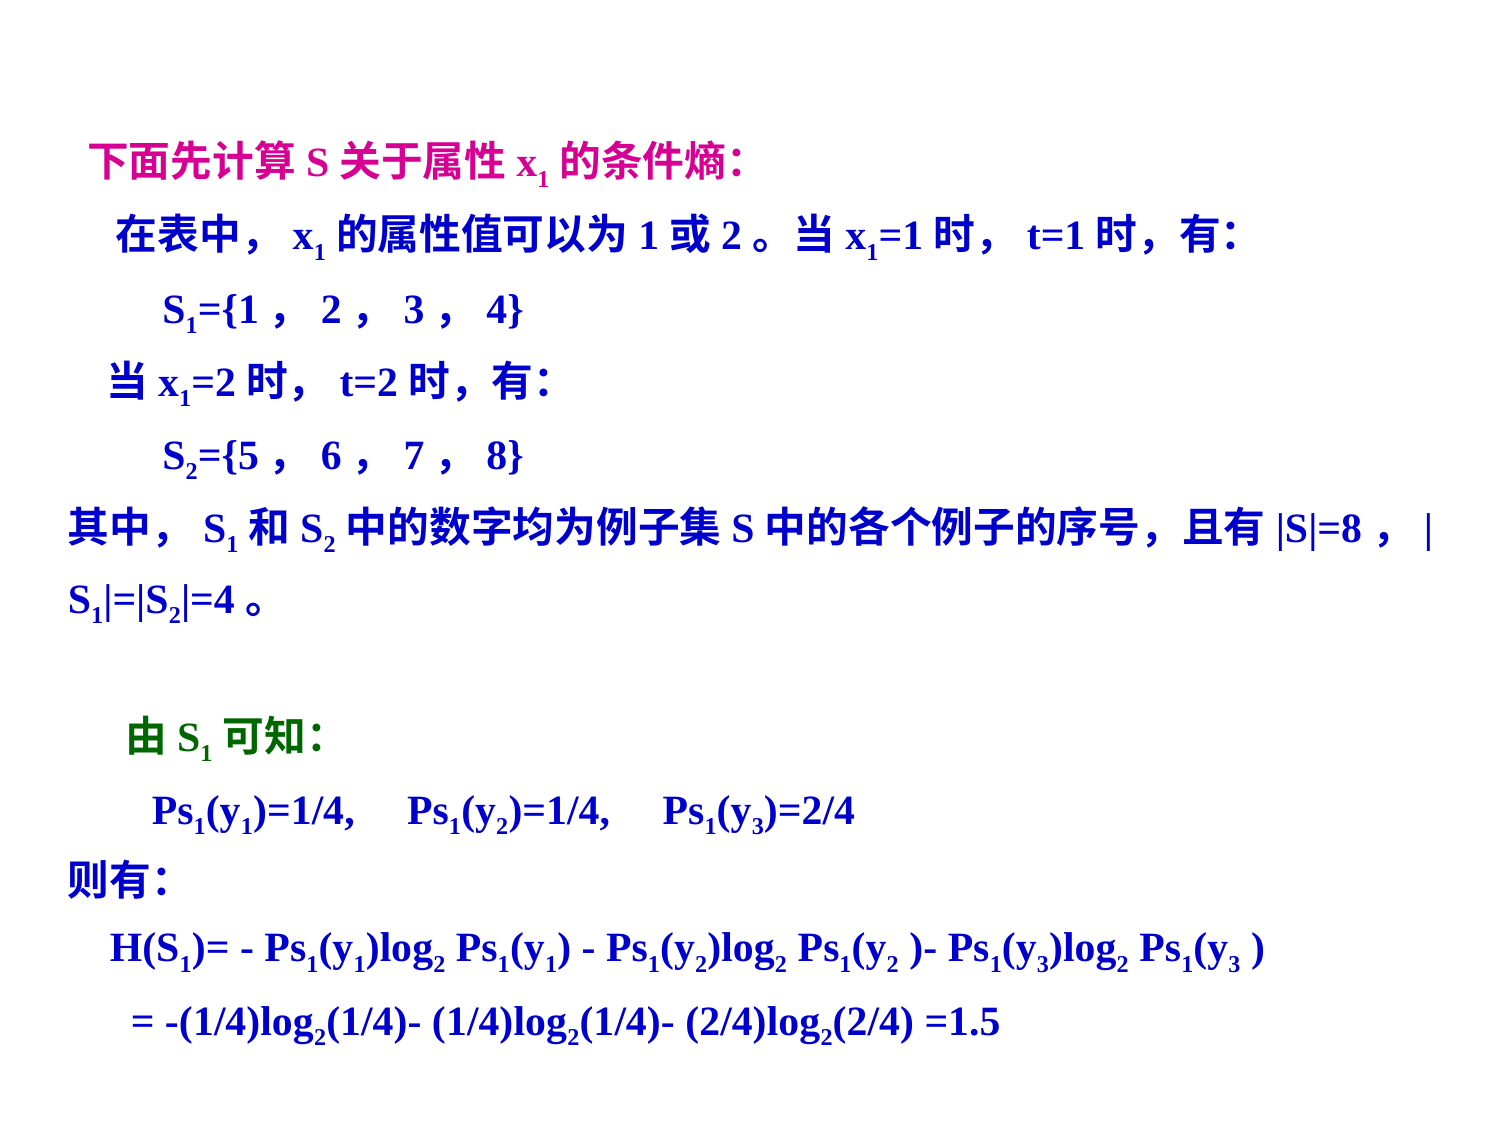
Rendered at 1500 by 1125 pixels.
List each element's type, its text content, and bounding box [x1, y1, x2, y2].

text_box 下面先计算S关于属性x1的条件熵： 在表中，x1的属性值可以为1或2。当x1=1时，t=1时，有： S1={1，2，3，4} 当x1=2时，t=2时，有： S2={5，6，7，8} 其中，S1和S2中的数字均为例子集S中的各个例子的序号，且有|S|=8，|S1|=|S2|=4。 由S1可知： Ps1(y1)=1/4, Ps1(y2)=1/4, Ps1(y3)=2/4 则有： H(S1)= - Ps1(y1)log2 Ps1(y1) - Ps1(y2)log2 Ps1(y2 )- Ps1(y3)log2 Ps1(y3 ) = -(1/4)log2(1/4)- (1/4)log2(1/4)- (2/4)log2(2/4) =1.5 [53, 113, 1465, 1058]
